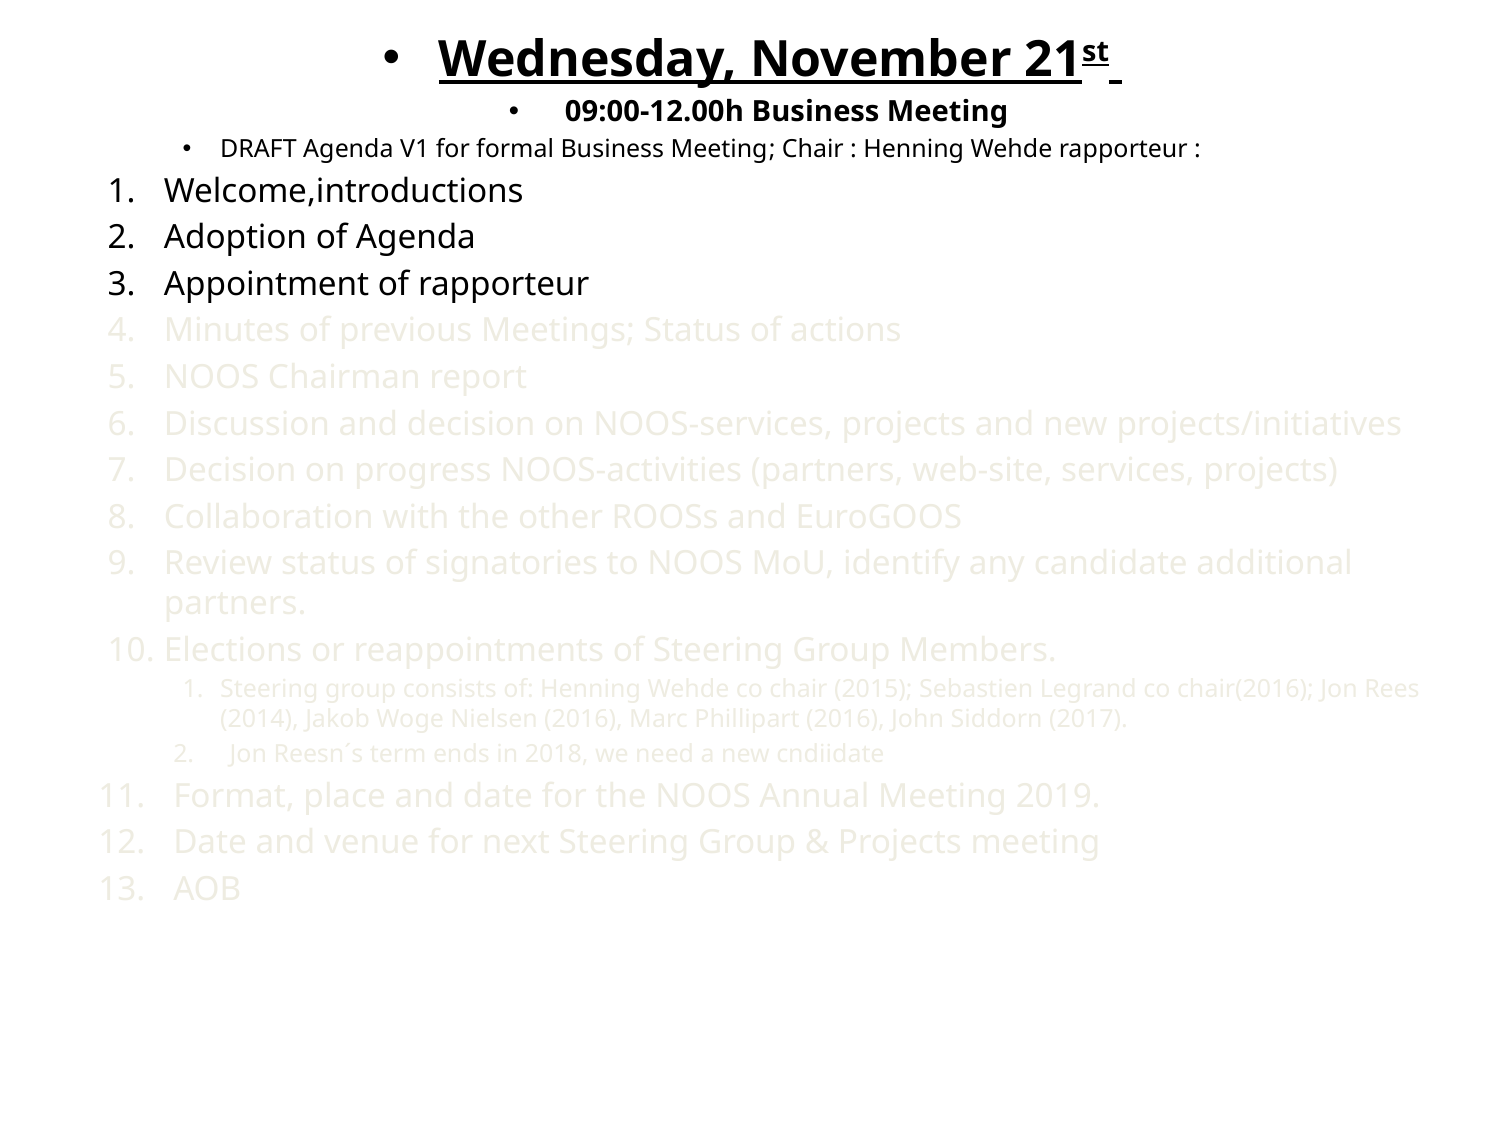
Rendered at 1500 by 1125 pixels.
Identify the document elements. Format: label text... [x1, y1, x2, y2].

list Wednesday, November 21st 09:00-12.00h Business Meeting DRAFT Agenda V1 for formal Business Meeting; Chair : Henning Wehde rapporteur : Welcome,introductions Adoption of Agenda Appointment of rapporteur Minutes of previous Meetings; Status of actions NOOS Chairman report Discussion and decision on NOOS-services, projects and new projects/initiatives Decision on progress NOOS-activities (partners, web-site, services, projects) Collaboration with the other ROOSs and EuroGOOS Review status of signatories to NOOS MoU, identify any candidate additional partners. Elections or reappointments of Steering Group Members. Steering group consists of: Henning Wehde co chair (2015); Sebastien Legrand co chair(2016); Jon Rees (2014), Jakob Woge Nielsen (2016), Marc Phillipart (2016), John Siddorn (2017). Jon Reesn´s term ends in 2018, we need a new cndiidate Format, place and date for the NOOS Annual Meeting 2019. Date and venue for next Steering Group & Projects meeting AOB [17, 19, 1500, 965]
